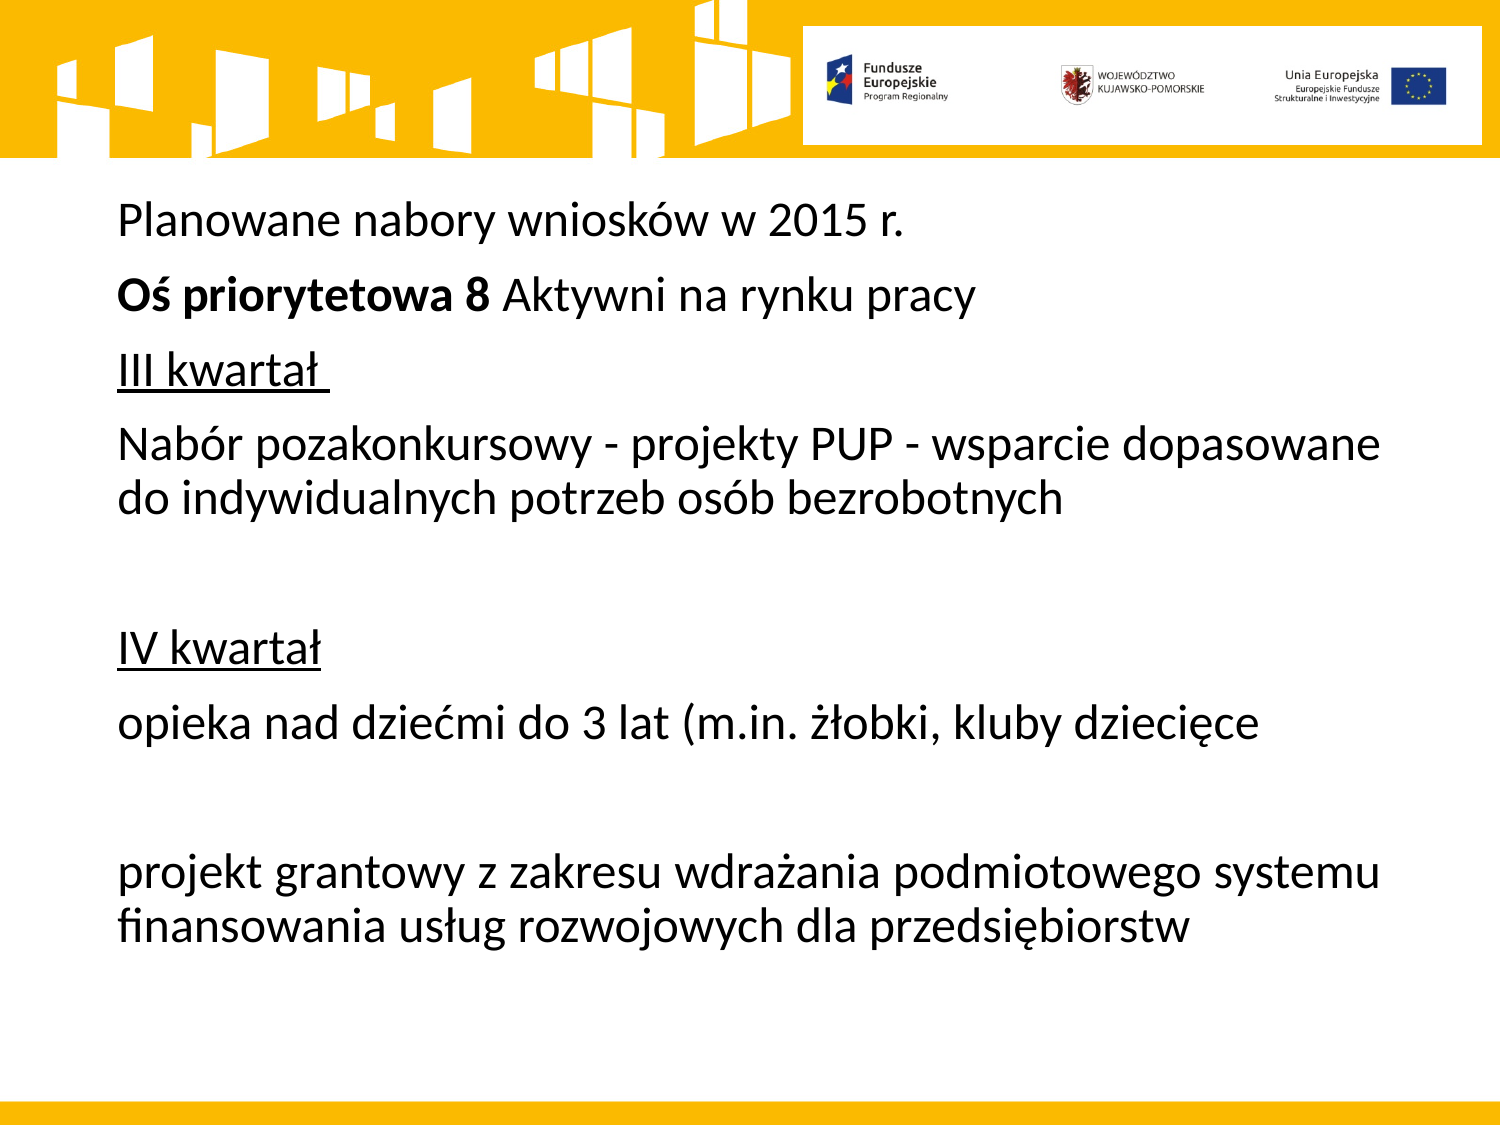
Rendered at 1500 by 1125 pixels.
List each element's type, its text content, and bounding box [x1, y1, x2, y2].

list Planowane nabory wniosków w 2015 r. Oś priorytetowa 8 Aktywni na rynku pracy III kwartał Nabór pozakonkursowy - projekty PUP - wsparcie dopasowane do indywidualnych potrzeb osób bezrobotnych IV kwartał opieka nad dziećmi do 3 lat (m.in. żłobki, kluby dziecięce projekt grantowy z zakresu wdrażania podmiotowego systemu finansowania usług rozwojowych dla przedsiębiorstw [102, 185, 1397, 999]
picture [0, 0, 1500, 1125]
